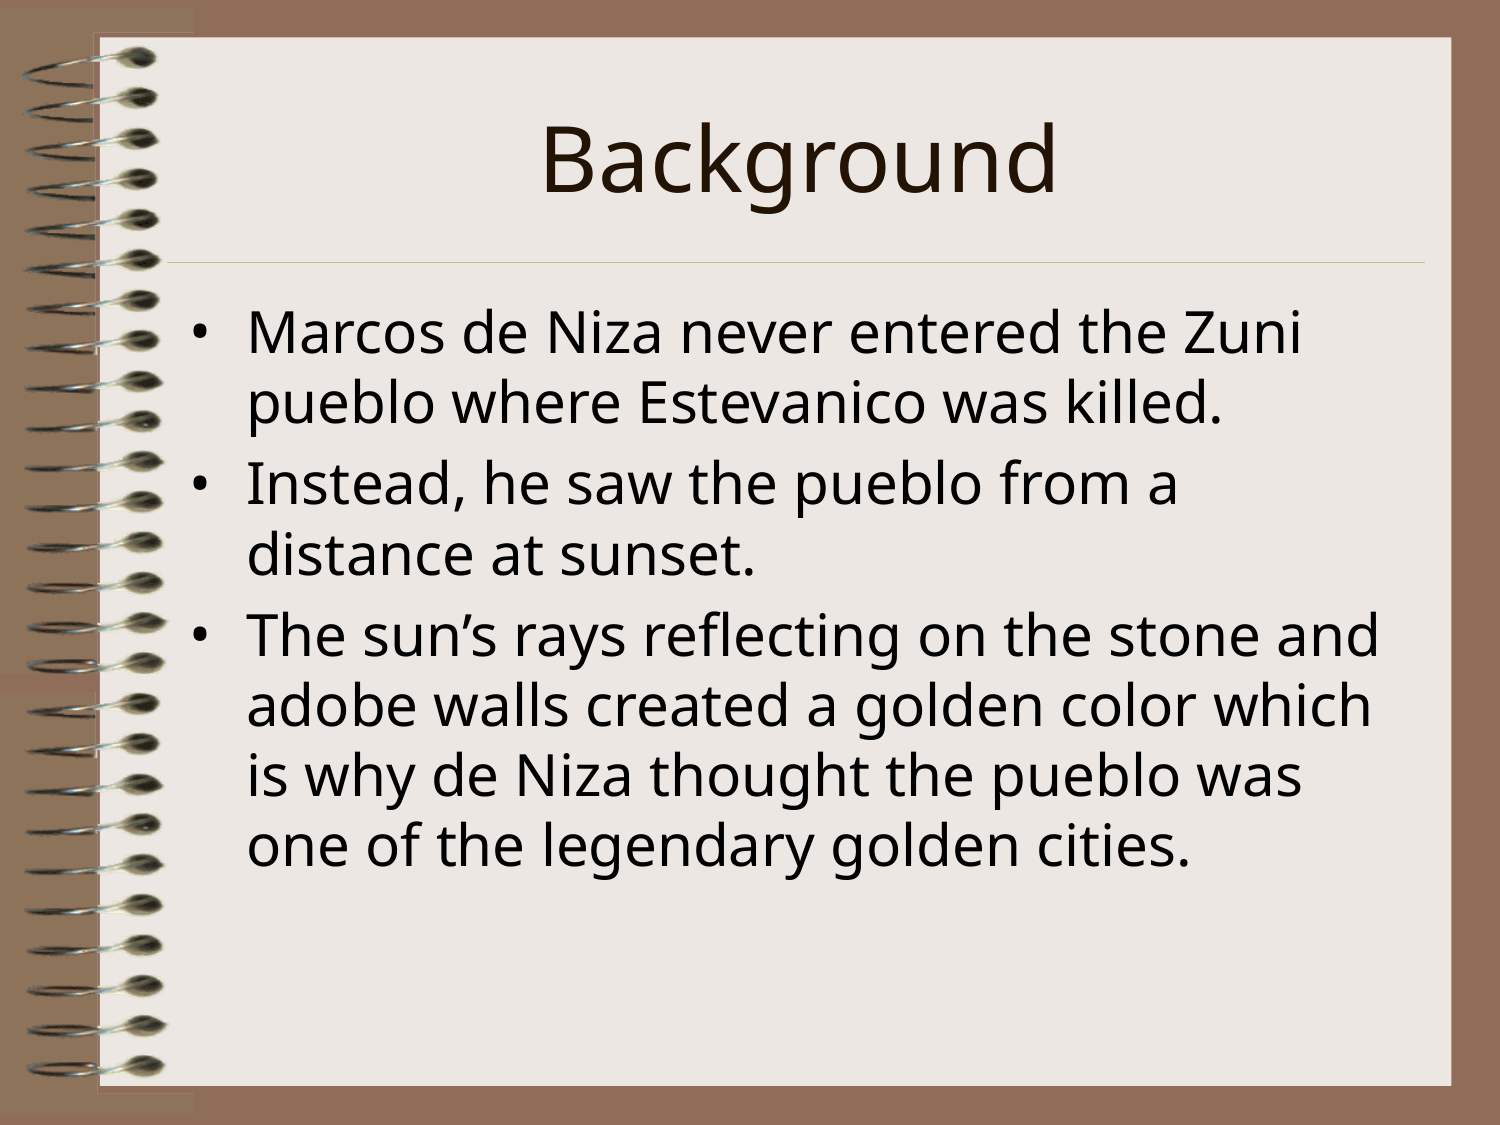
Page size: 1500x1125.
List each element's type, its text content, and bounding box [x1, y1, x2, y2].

title Background [174, 62, 1425, 250]
picture [0, 8, 194, 674]
list Marcos de Niza never entered the Zuni pueblo where Estevanico was killed. Instead, he saw the pueblo from a distance at sunset. The sun’s rays reflecting on the stone and adobe walls created a golden color which is why de Niza thought the pueblo was one of the legendary golden cities. [174, 287, 1425, 963]
picture [0, 692, 194, 1115]
